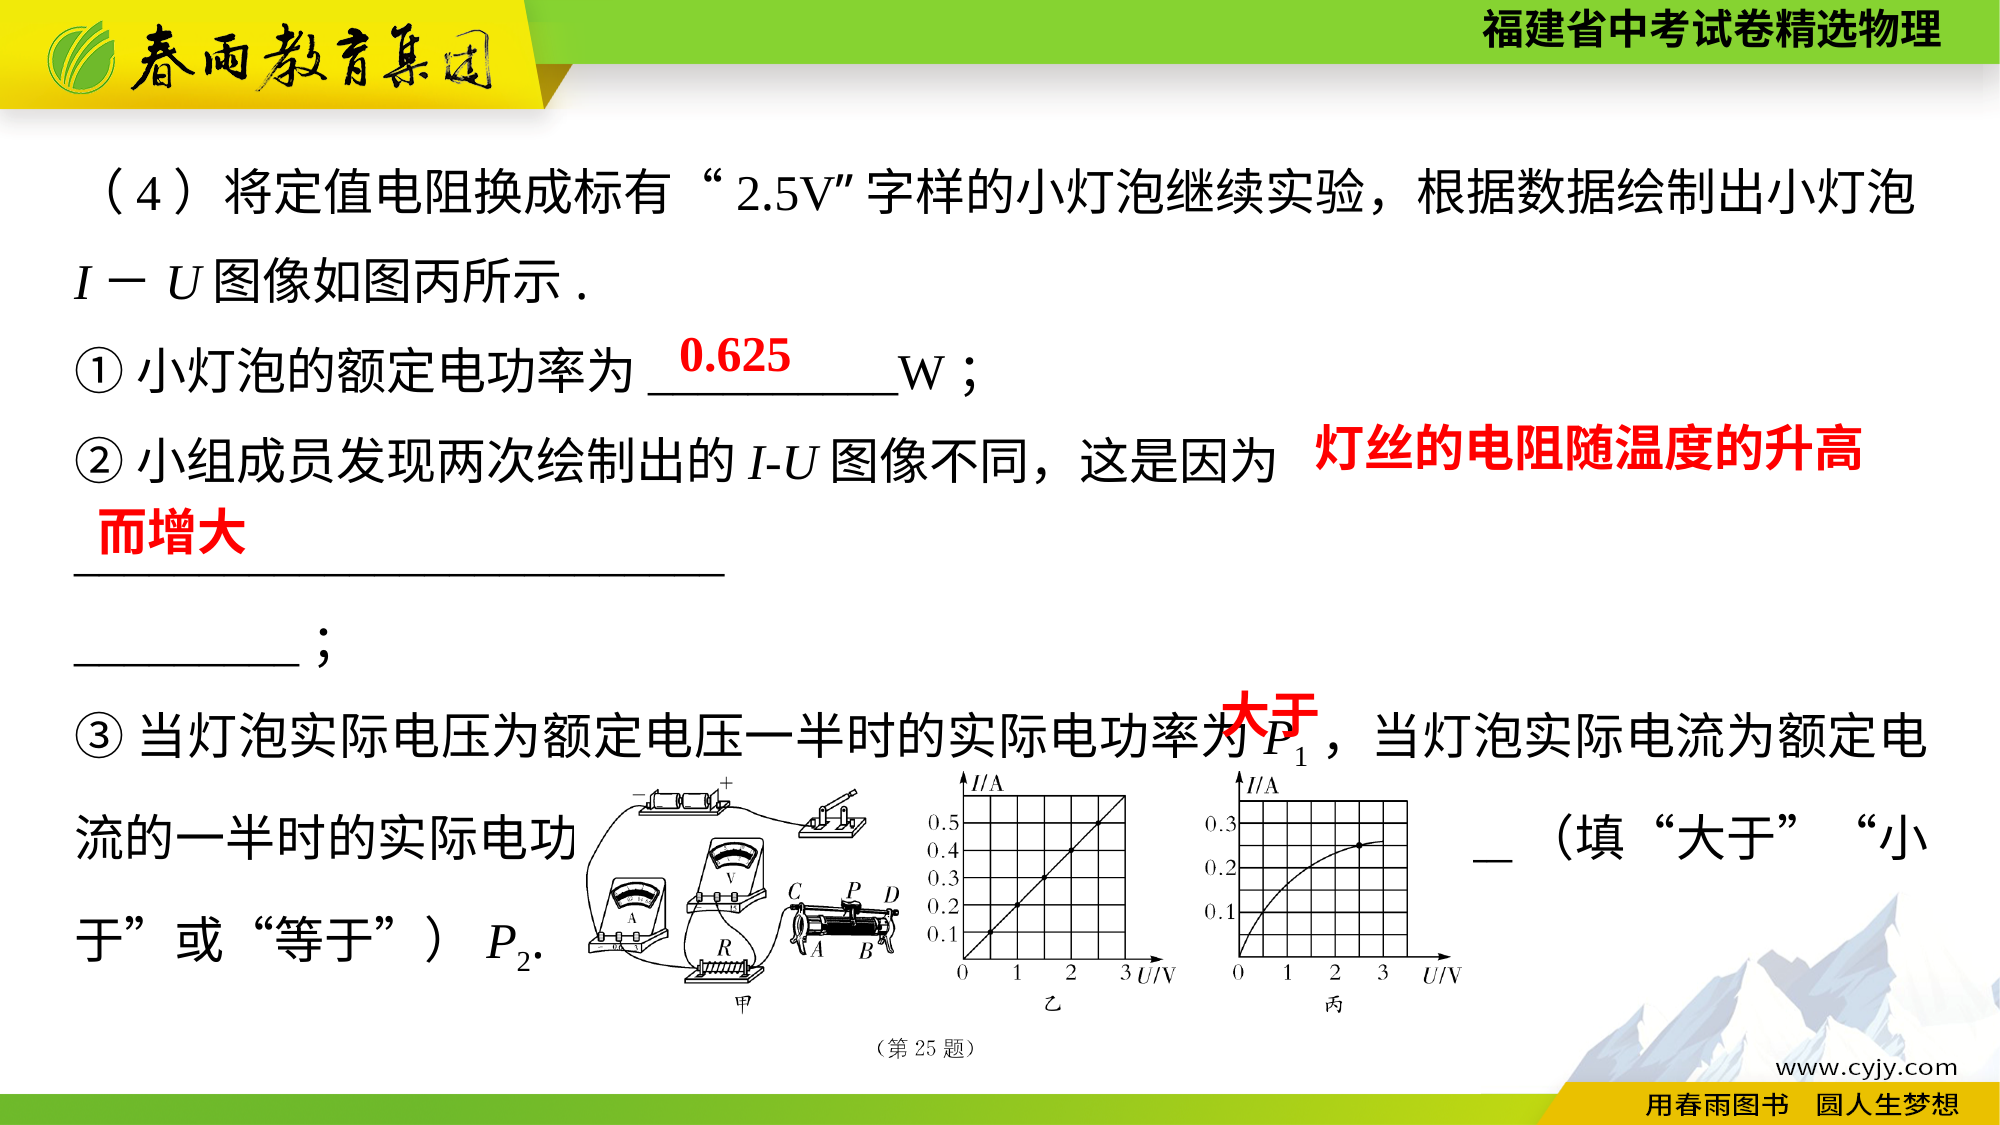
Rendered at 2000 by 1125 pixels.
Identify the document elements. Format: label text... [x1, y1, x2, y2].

picture [0, 0, 2000, 1125]
text_box 大于 [1205, 675, 1385, 751]
list （4）将定值电阻换成标有“2.5V”字样的小灯泡继续实验，根据数据绘制出小灯泡I－U图像如图丙所示. ①小灯泡的额定电功率为__________W； ②小组成员发现两次绘制出的I-U图像不同，这是因为__________________________ _________； ③当灯泡实际电压为额定电压一半时的实际电功率为P1，当灯泡实际电流为额定电流的一半时的实际电功率为P2，分析图像发现，P1____________（填“大于”“小于”或“等于”）P2. [59, 122, 1944, 865]
text_box 而增大 [82, 493, 263, 568]
text_box 0.625 [664, 314, 869, 390]
text_box 灯丝的电阻随温度的升高 [1299, 408, 1880, 484]
